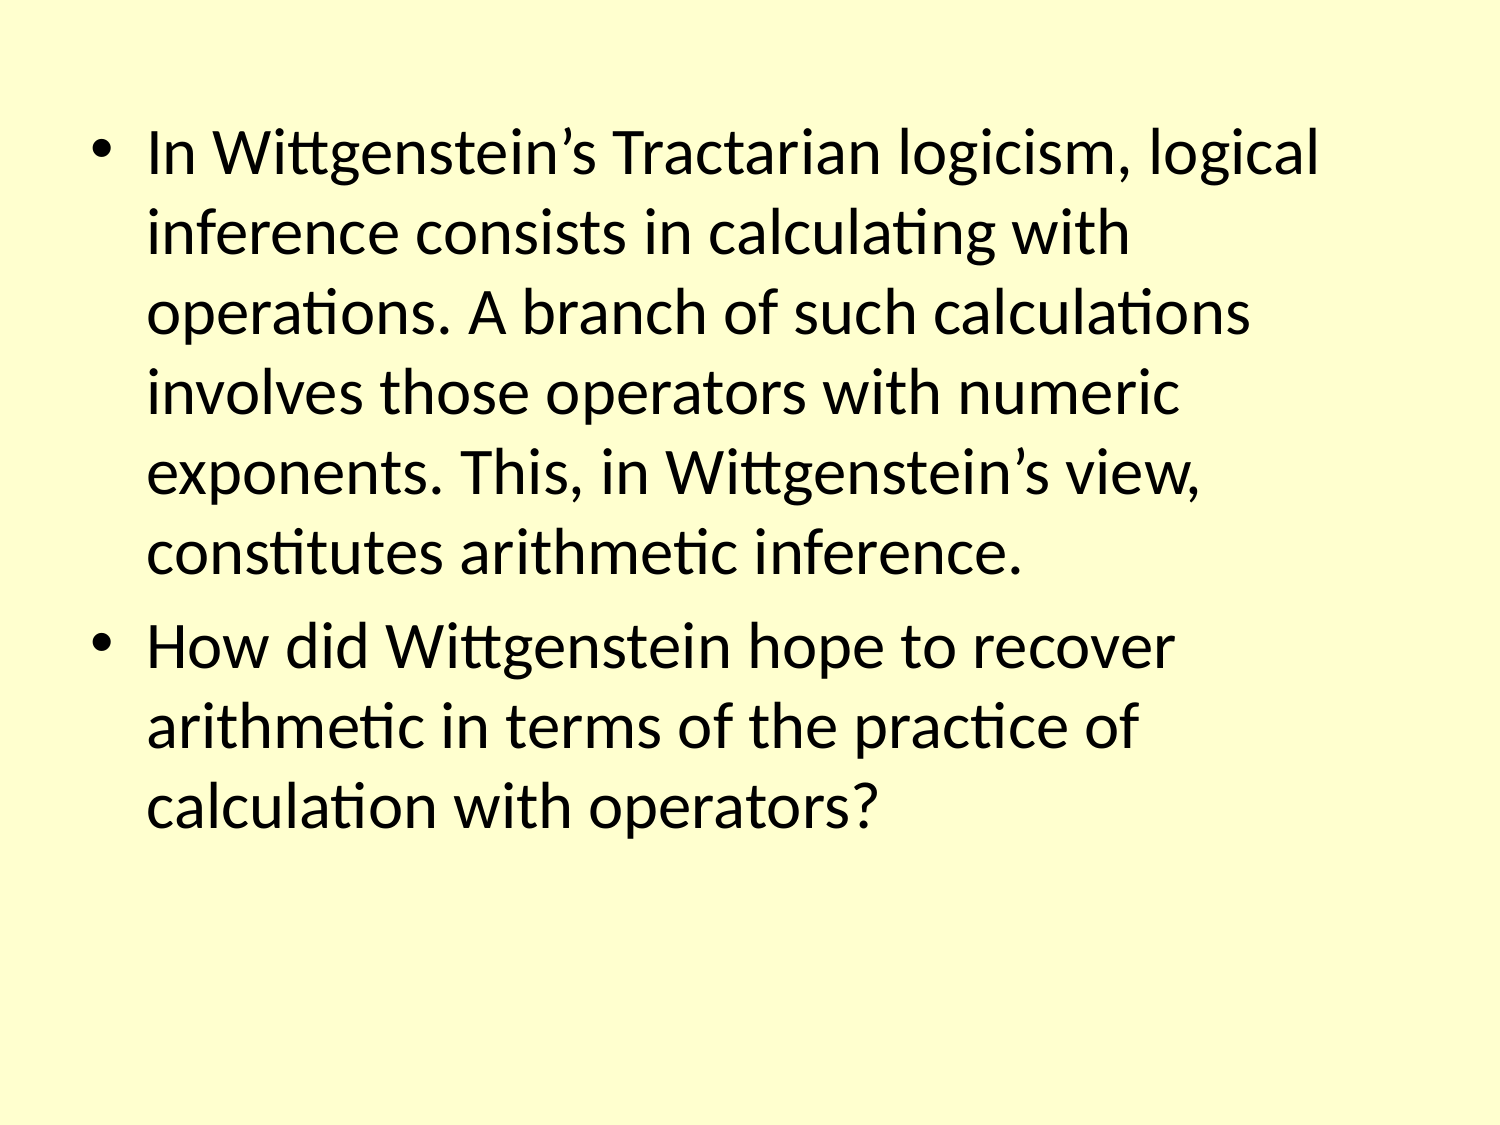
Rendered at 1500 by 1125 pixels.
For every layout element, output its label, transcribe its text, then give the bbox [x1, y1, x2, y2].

list In Wittgenstein’s Tractarian logicism, logical inference consists in calculating with operations. A branch of such calculations involves those operators with numeric exponents. This, in Wittgenstein’s view, constitutes arithmetic inference. How did Wittgenstein hope to recover arithmetic in terms of the practice of calculation with operators? [75, 99, 1425, 1005]
